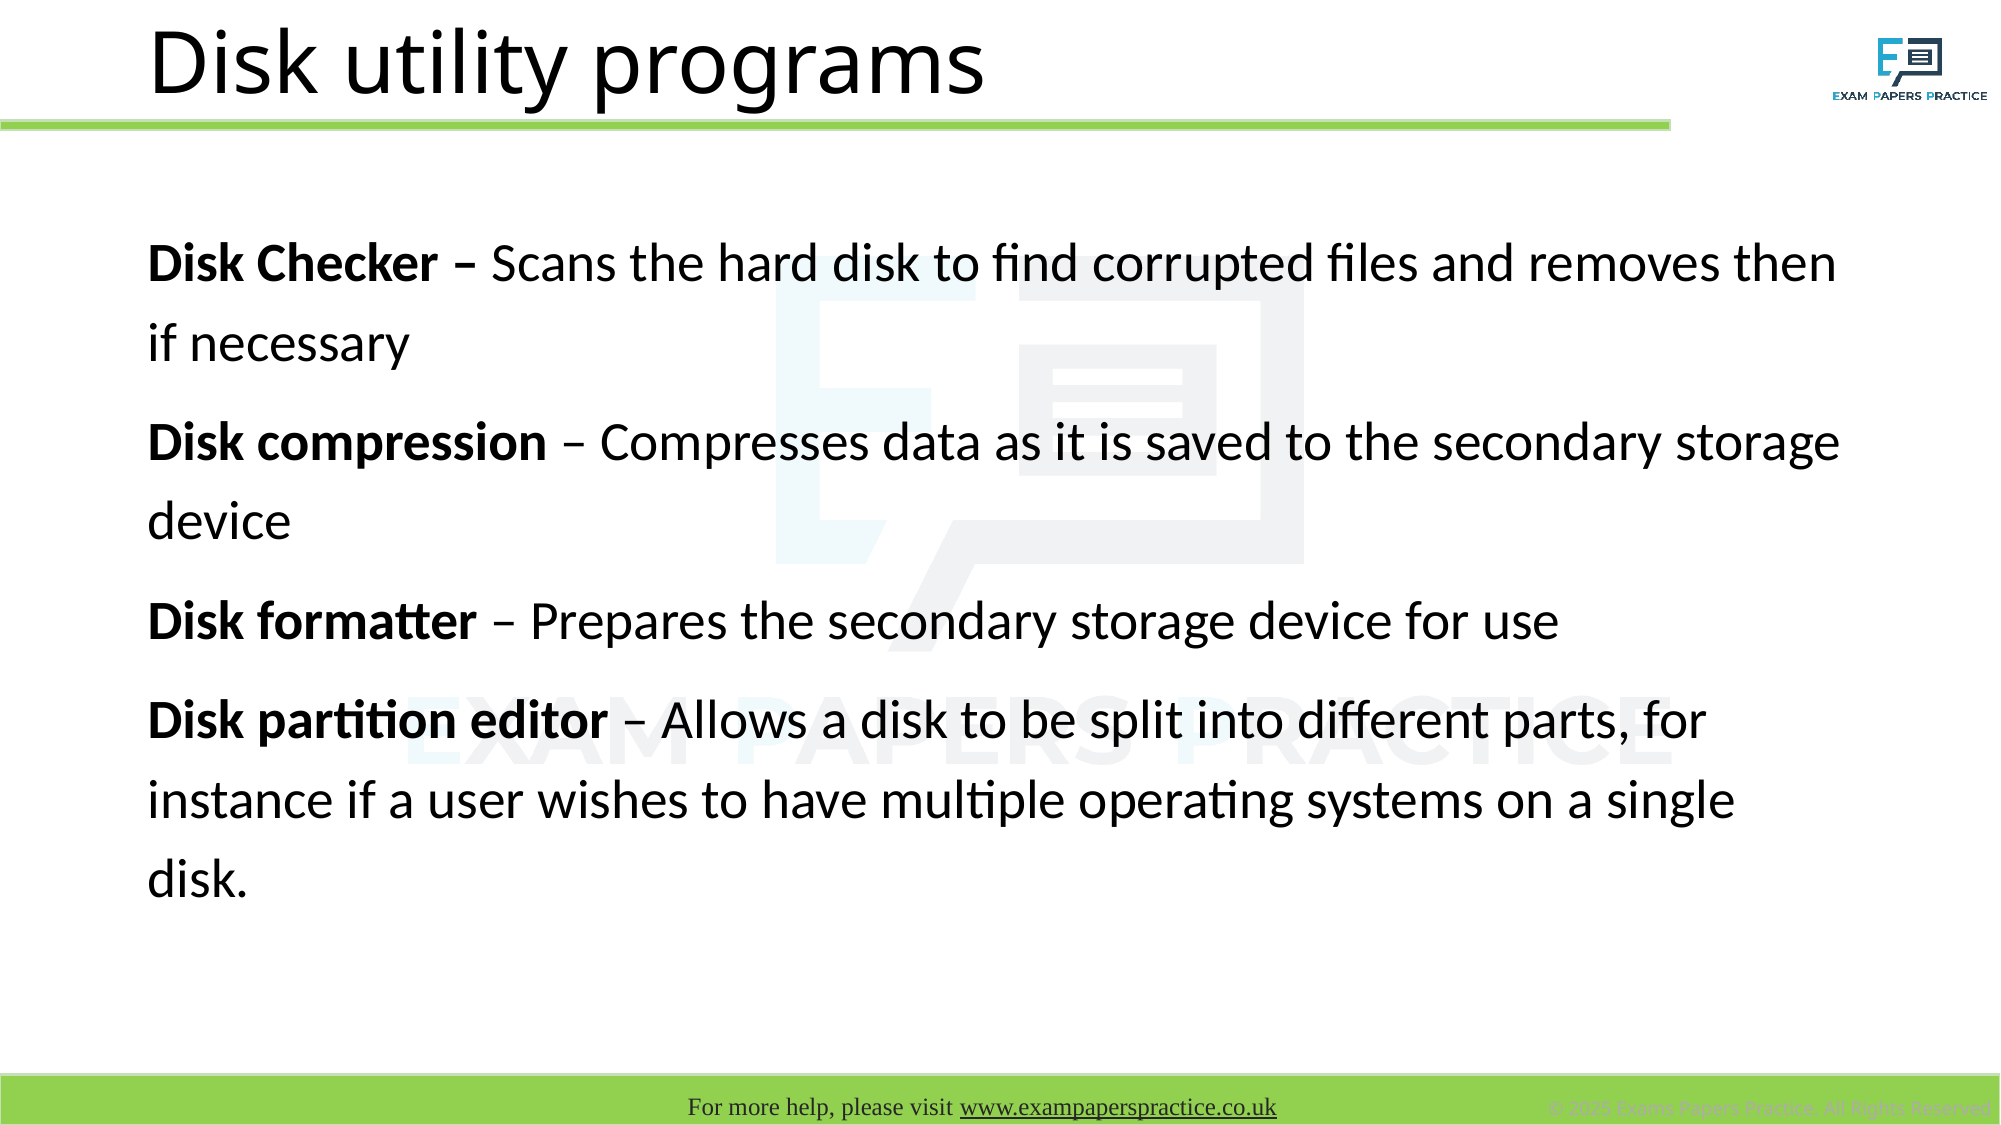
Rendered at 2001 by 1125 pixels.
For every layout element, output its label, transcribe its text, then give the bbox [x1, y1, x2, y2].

title Disk utility programs [132, 11, 1858, 121]
list Disk Checker – Scans the hard disk to find corrupted files and removes then if necessary Disk compression – Compresses data as it is saved to the secondary storage device Disk formatter – Prepares the secondary storage device for use Disk partition editor – Allows a disk to be split into different parts, for instance if a user wishes to have multiple operating systems on a single disk. [132, 205, 1858, 920]
